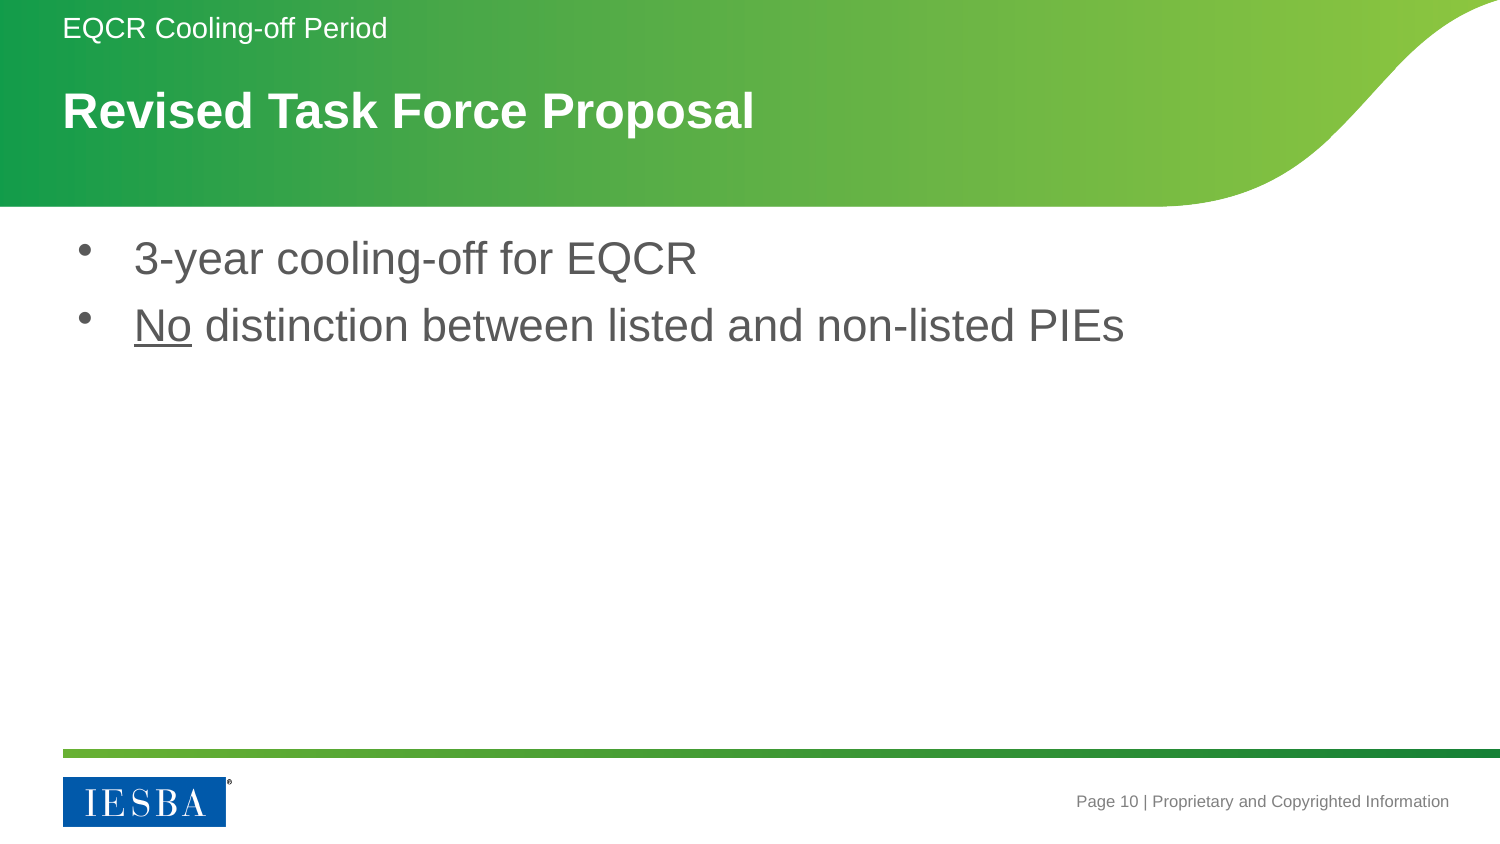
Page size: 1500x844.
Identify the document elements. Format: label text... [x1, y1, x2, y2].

list 3-year cooling-off for EQCR No distinction between listed and non-listed PIEs [62, 220, 1475, 747]
title Revised Task Force Proposal [62, 75, 1300, 142]
picture [63, 777, 232, 827]
subtitle EQCR Cooling-off Period [62, 9, 500, 38]
picture [0, 0, 1500, 207]
